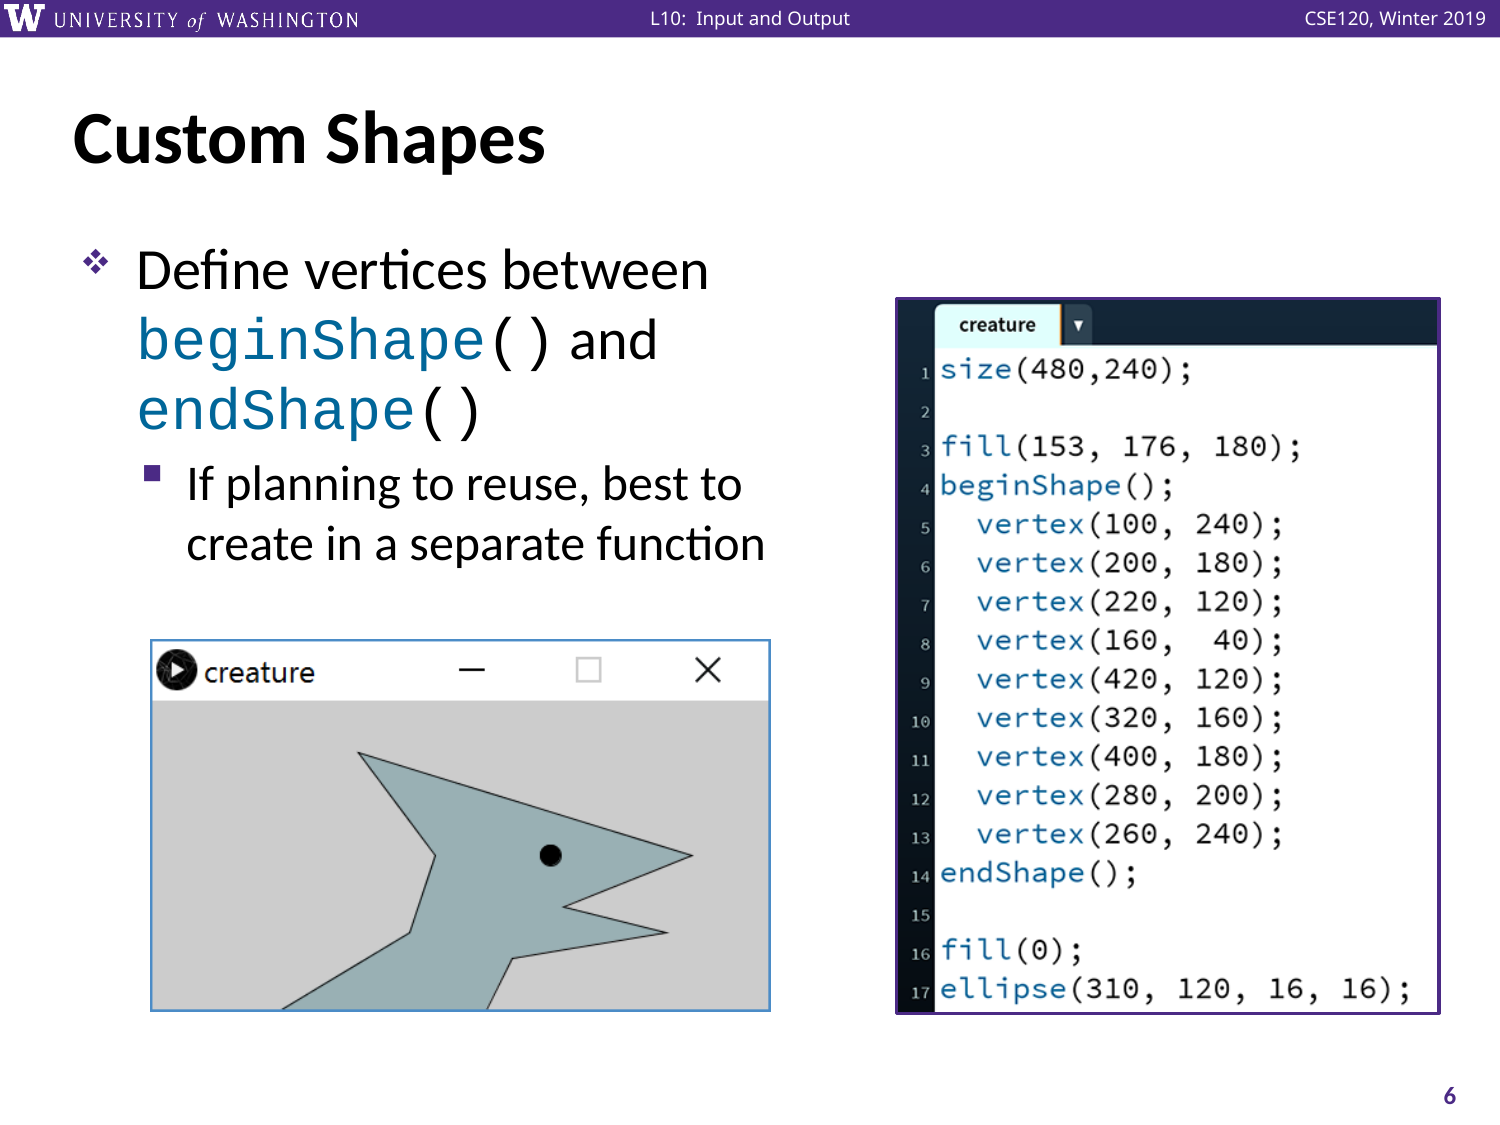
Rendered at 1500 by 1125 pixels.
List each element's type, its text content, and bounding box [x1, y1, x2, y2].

picture [149, 639, 771, 1012]
list Define vertices between beginShape() and endShape() If planning to reuse, best to create in a separate function [64, 223, 1438, 1040]
title Custom Shapes [58, 71, 1438, 197]
picture [897, 299, 1438, 1012]
picture [4, 4, 358, 32]
slide_number 6 [1400, 1065, 1500, 1125]
